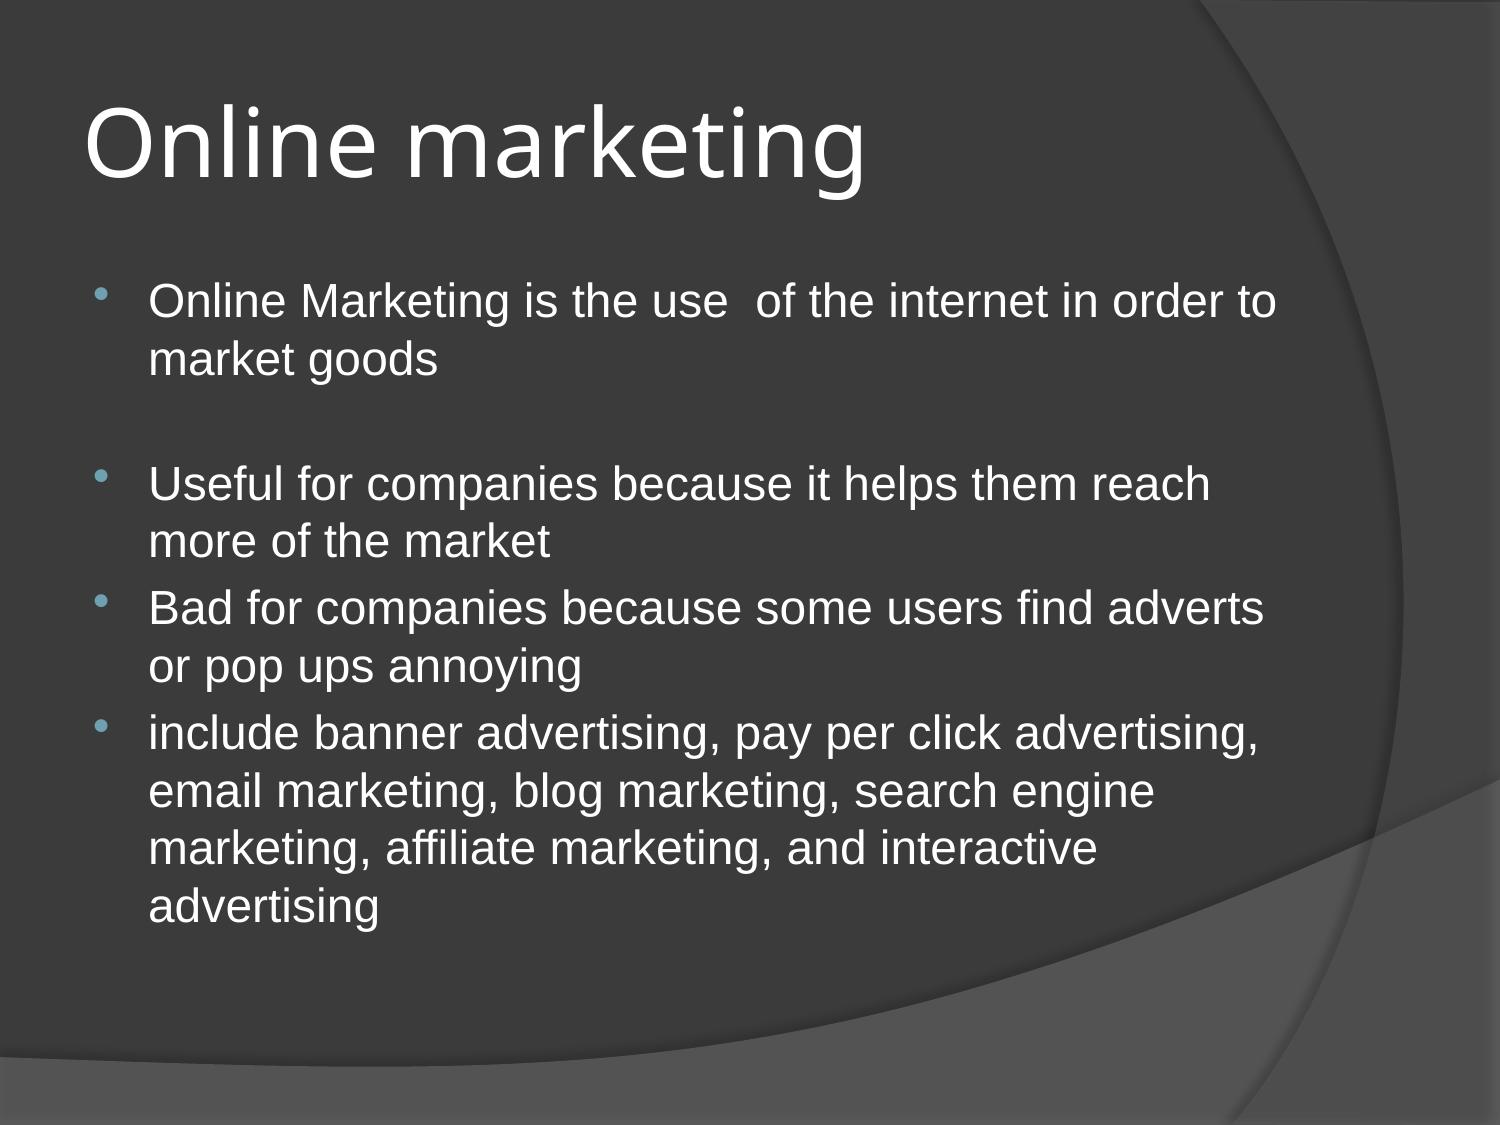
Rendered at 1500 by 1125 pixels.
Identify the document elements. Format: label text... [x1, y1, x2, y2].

title Online marketing [75, 45, 1300, 233]
list Online Marketing is the use of the internet in order to market goods Useful for companies because it helps them reach more of the market Bad for companies because some users find adverts or pop ups annoying include banner advertising, pay per click advertising, email marketing, blog marketing, search engine marketing, affiliate marketing, and interactive advertising [75, 262, 1300, 1005]
